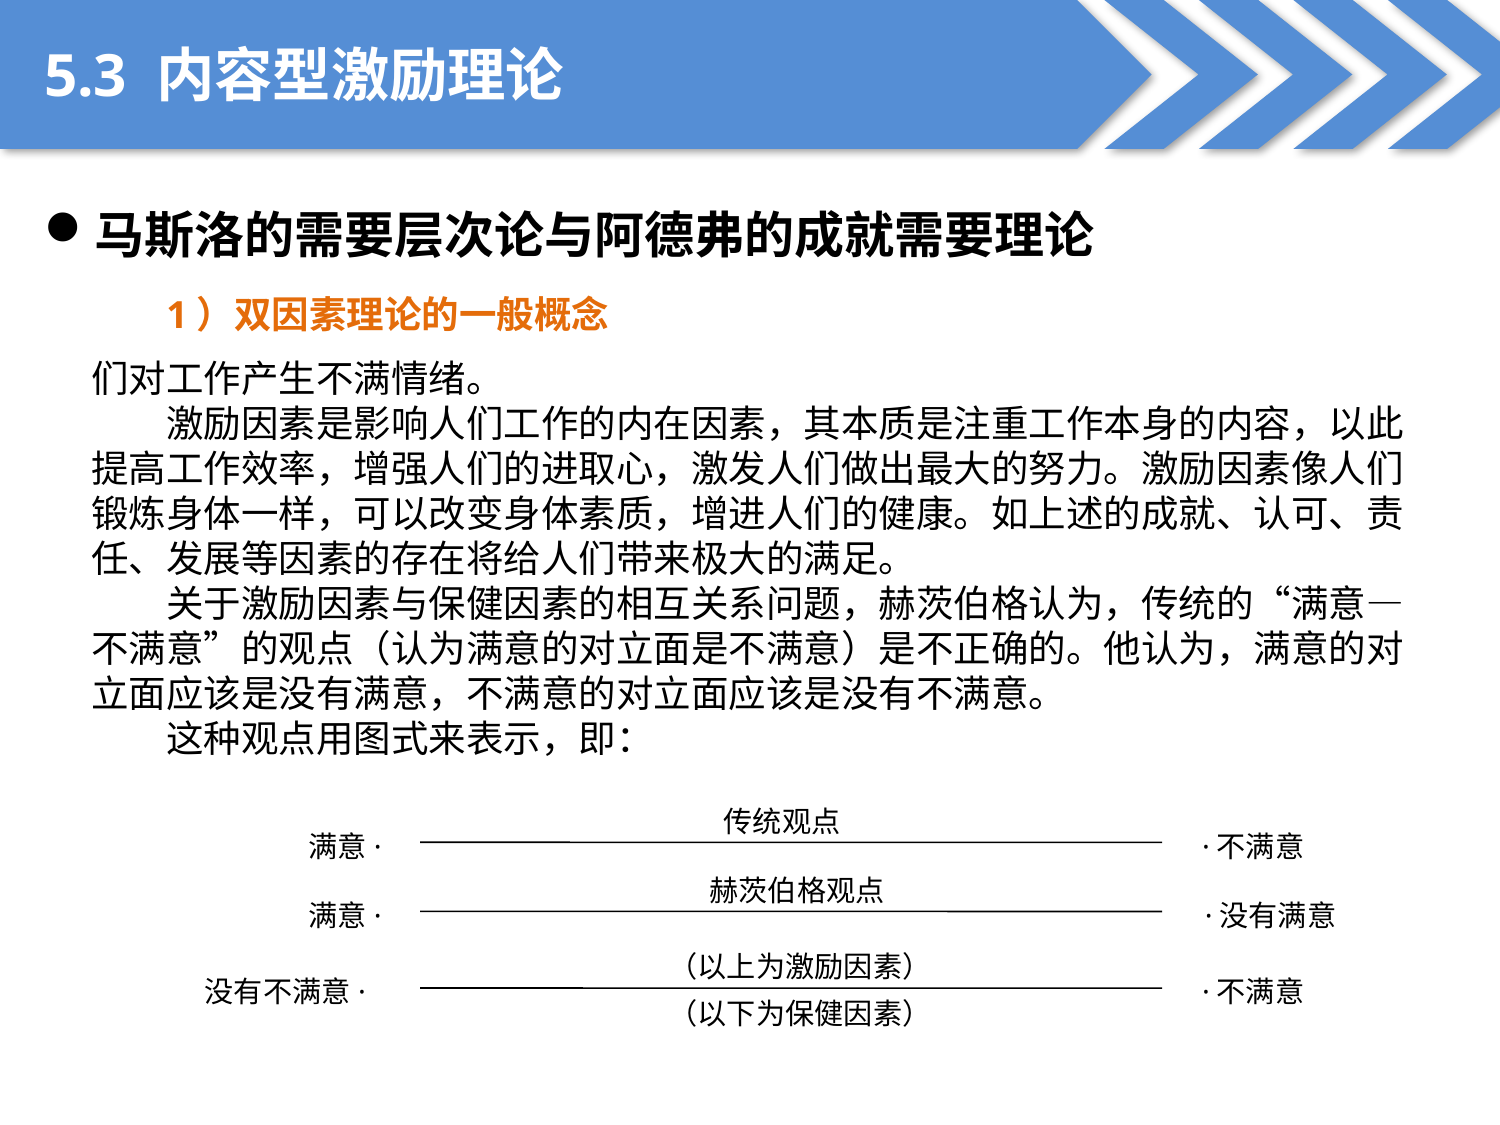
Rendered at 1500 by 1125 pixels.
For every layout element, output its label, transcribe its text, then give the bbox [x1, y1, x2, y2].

text_box 5.3 内容型激励理论 [29, 30, 580, 116]
text_box 1）双因素理论的一般概念 [76, 283, 1424, 344]
text_box 们对工作产生不满情绪。 激励因素是影响人们工作的内在因素，其本质是注重工作本身的内容，以此提高工作效率，增强人们的进取心，激发人们做出最大的努力。激励因素像人们锻炼身体一样，可以改变身体素质，增进人们的健康。如上述的成就、认可、责任、发展等因素的存在将给人们带来极大的满足。 关于激励因素与保健因素的相互关系问题，赫茨伯格认为，传统的“满意—不满意”的观点（认为满意的对立面是不满意）是不正确的。他认为，满意的对立面应该是没有满意，不满意的对立面应该是没有不满意。 这种观点用图式来表示，即： [76, 347, 1424, 768]
text_box 马斯洛的需要层次论与阿德弗的成就需要理论 [29, 196, 1176, 271]
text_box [135, 795, 1400, 1036]
